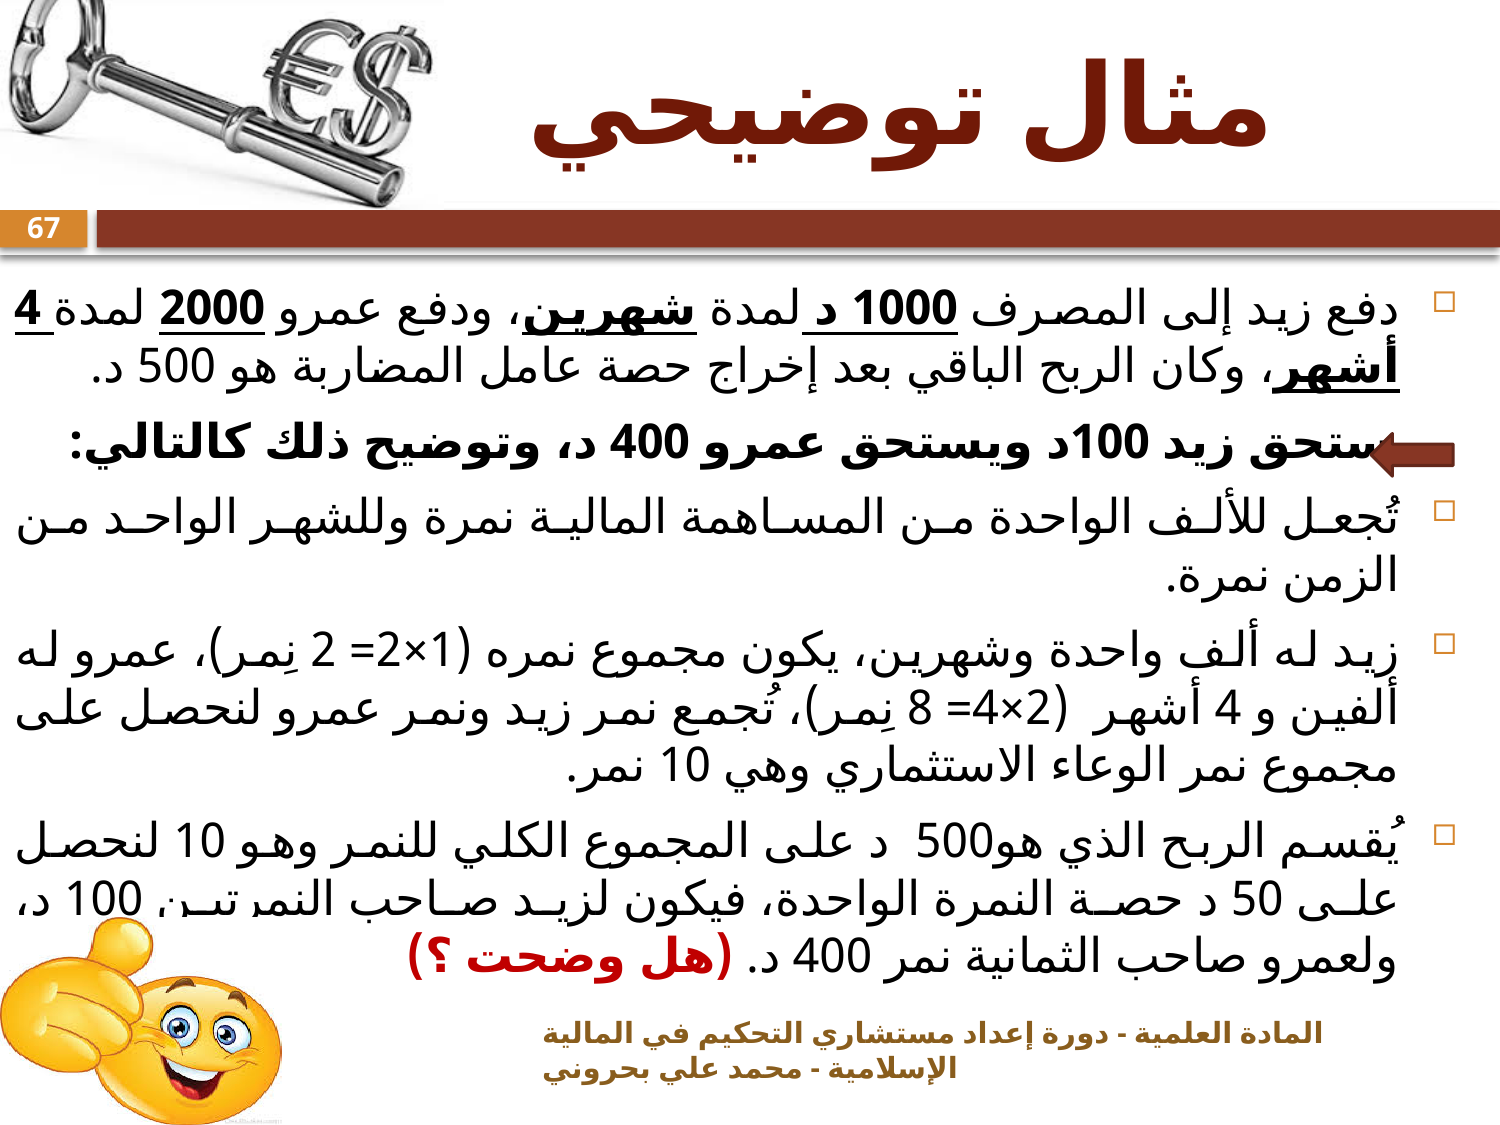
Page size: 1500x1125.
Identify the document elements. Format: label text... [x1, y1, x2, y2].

picture [0, 917, 282, 1125]
picture [0, 0, 444, 210]
title مثال توضيحي [445, 0, 1465, 200]
text_box [1369, 432, 1455, 478]
slide_number 67 [0, 219, 88, 249]
footer المادة العلمية - دورة إعداد مستشاري التحكيم في المالية الإسلامية - محمد علي بحروني [527, 1043, 1417, 1080]
list دفع زيد إلى المصرف 1000 د لمدة شهرين، ودفع عمرو 2000 لمدة 4 أشهر، وكان الربح الباقي بعد إخراج حصة عامل المضاربة هو 500 د. يستحق زيد 100د ويستحق عمرو 400 د، وتوضيح ذلك كالتالي: تُجعل للألف الواحدة من المساهمة المالية نمرة وللشهر الواحد من الزمن نمرة. زيد له ألف واحدة وشهرين، يكون مجموع نمره (1×2= 2 نِمر)، عمرو له ألفين و 4 أشهر (2×4= 8 نِمر)، تُجمع نمر زيد ونمر عمرو لنحصل على مجموع نمر الوعاء الاستثماري وهي 10 نمر. يُقسم الربح الذي هو500 د على المجموع الكلي للنمر وهو 10 لنحصل على 50 د حصة النمرة الواحدة، فيكون لزيد صاحب النمرتين 100 د، ولعمرو صاحب الثمانية نمر 400 د. (هل وضحت ؟) [0, 269, 1465, 1043]
